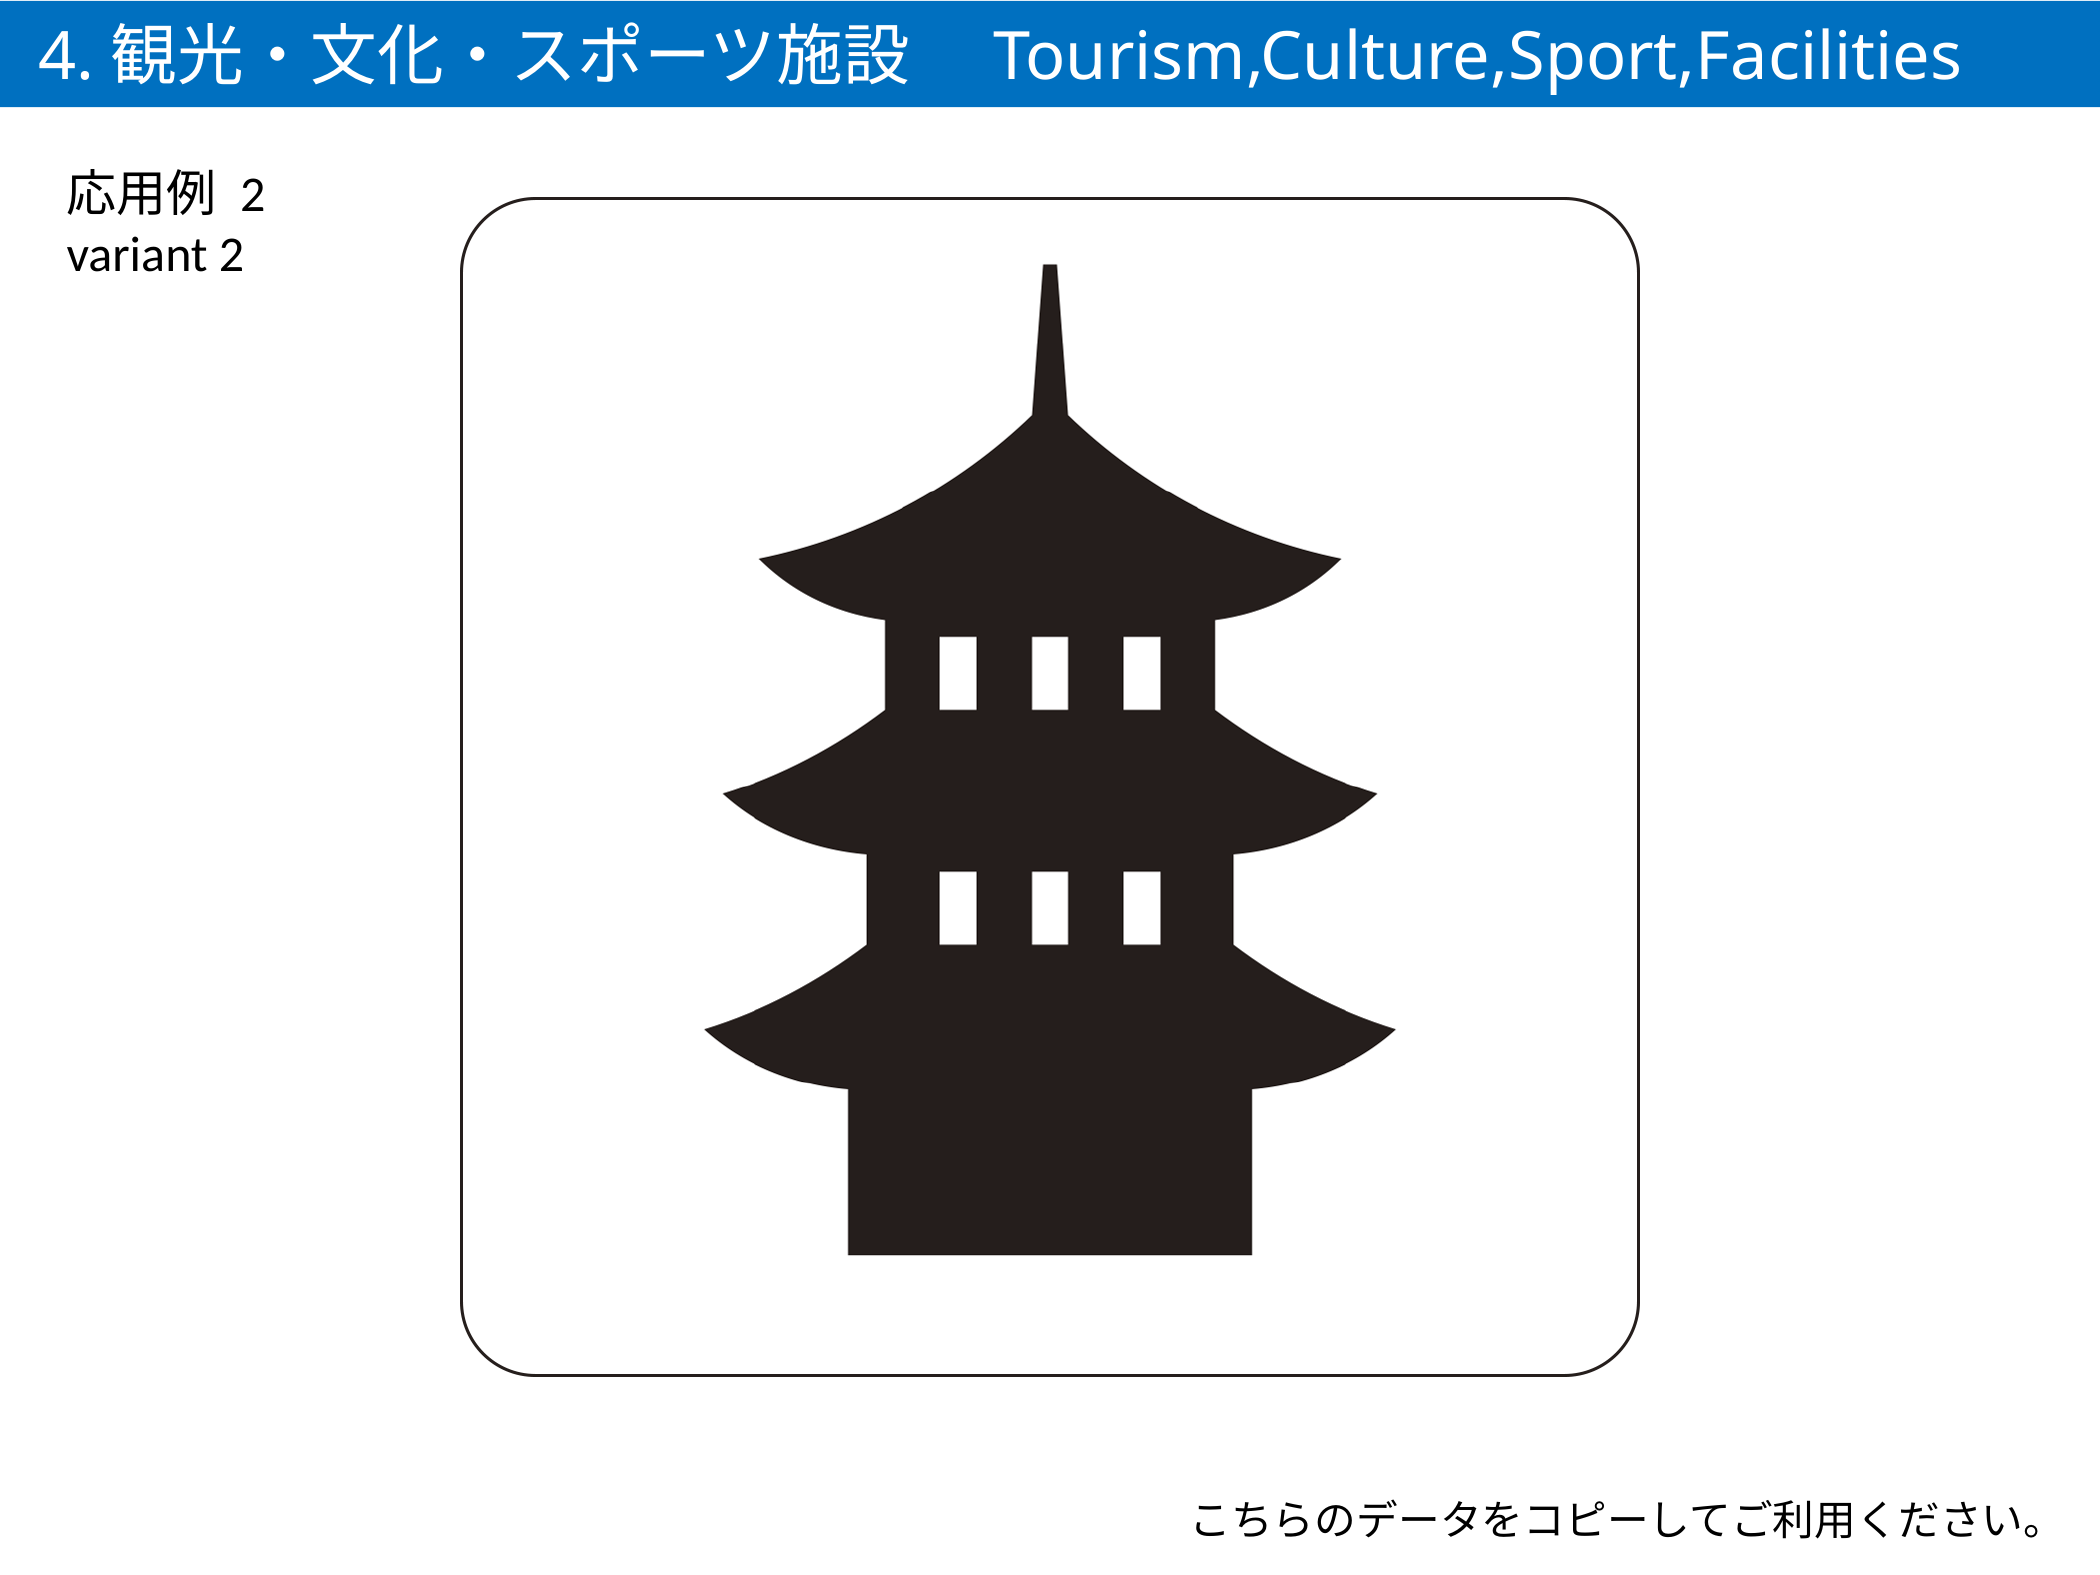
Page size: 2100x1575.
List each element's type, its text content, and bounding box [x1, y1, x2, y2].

text_box 応用例 2 variant 2 [51, 153, 280, 289]
text_box こちらのデータをコピーしてご利用ください。 [1174, 1486, 2081, 1552]
picture [459, 196, 1641, 1378]
text_box 4.観光・文化・スポーツ施設 Tourism,Culture,Sport,Facilities [23, 5, 1979, 101]
text_box [0, 0, 2100, 108]
